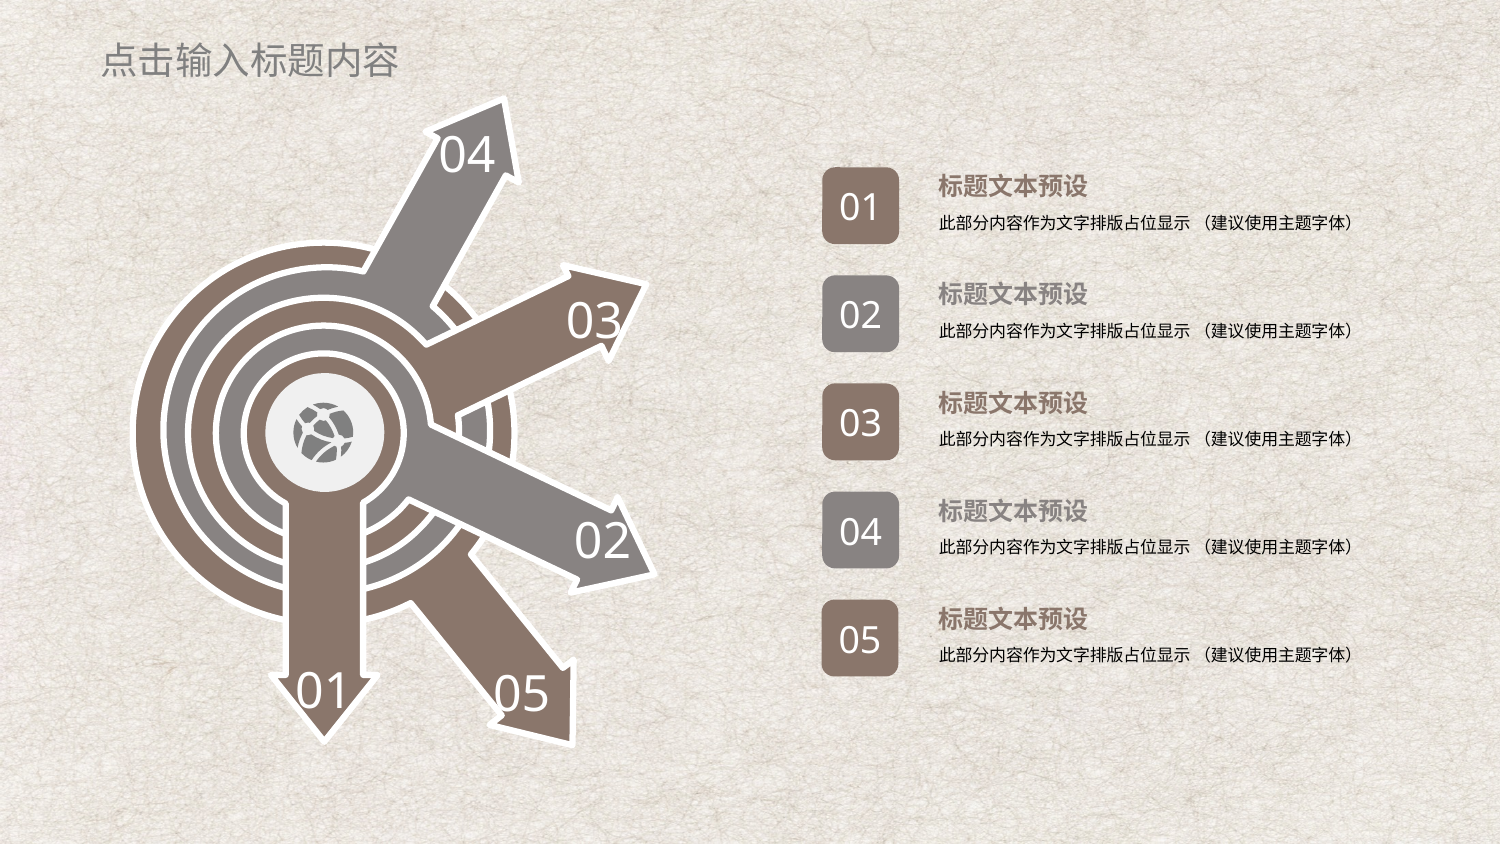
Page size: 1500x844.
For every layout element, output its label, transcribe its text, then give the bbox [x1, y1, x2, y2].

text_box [132, 98, 655, 746]
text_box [821, 166, 1368, 677]
picture [0, 0, 1500, 844]
text_box 点击输入标题内容 [100, 28, 450, 91]
